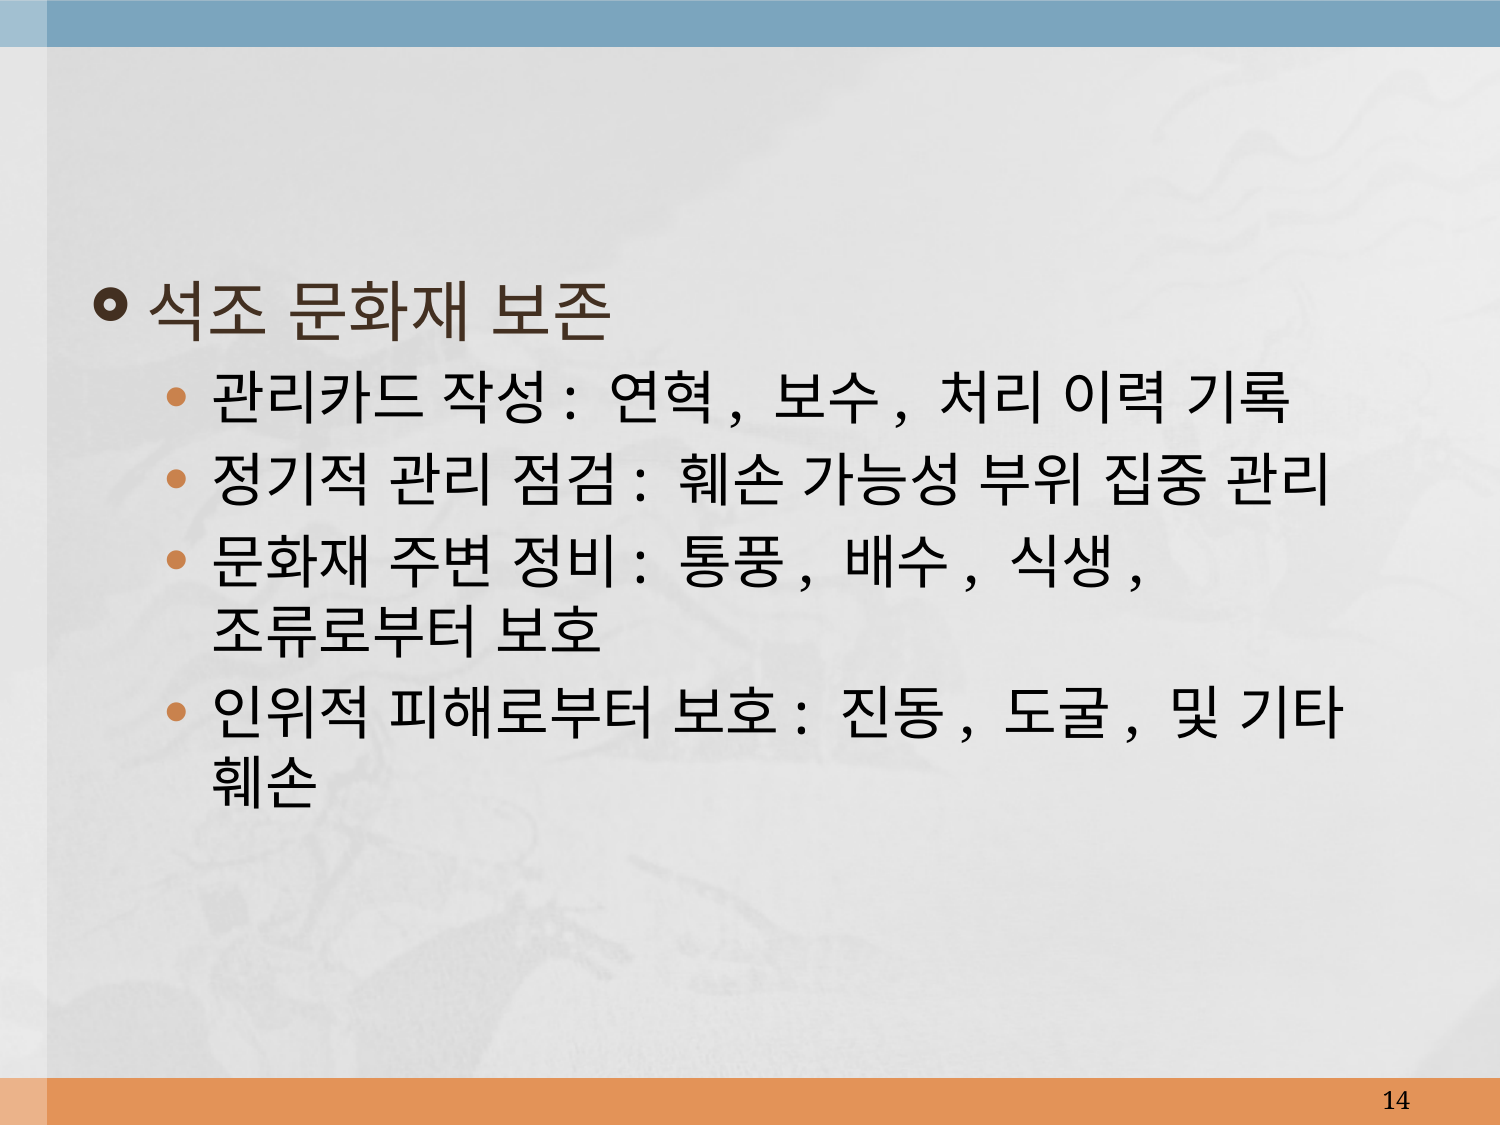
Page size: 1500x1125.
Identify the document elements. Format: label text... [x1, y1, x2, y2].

slide_number 14 [1074, 1078, 1425, 1125]
list 석조 문화재 보존 관리카드 작성: 연혁, 보수, 처리 이력 기록 정기적 관리 점검: 훼손 가능성 부위 집중 관리 문화재 주변 정비: 통풍, 배수, 식생, 조류로부터 보호 인위적 피해로부터 보호: 진동, 도굴, 및 기타 훼손 [75, 262, 1425, 1005]
